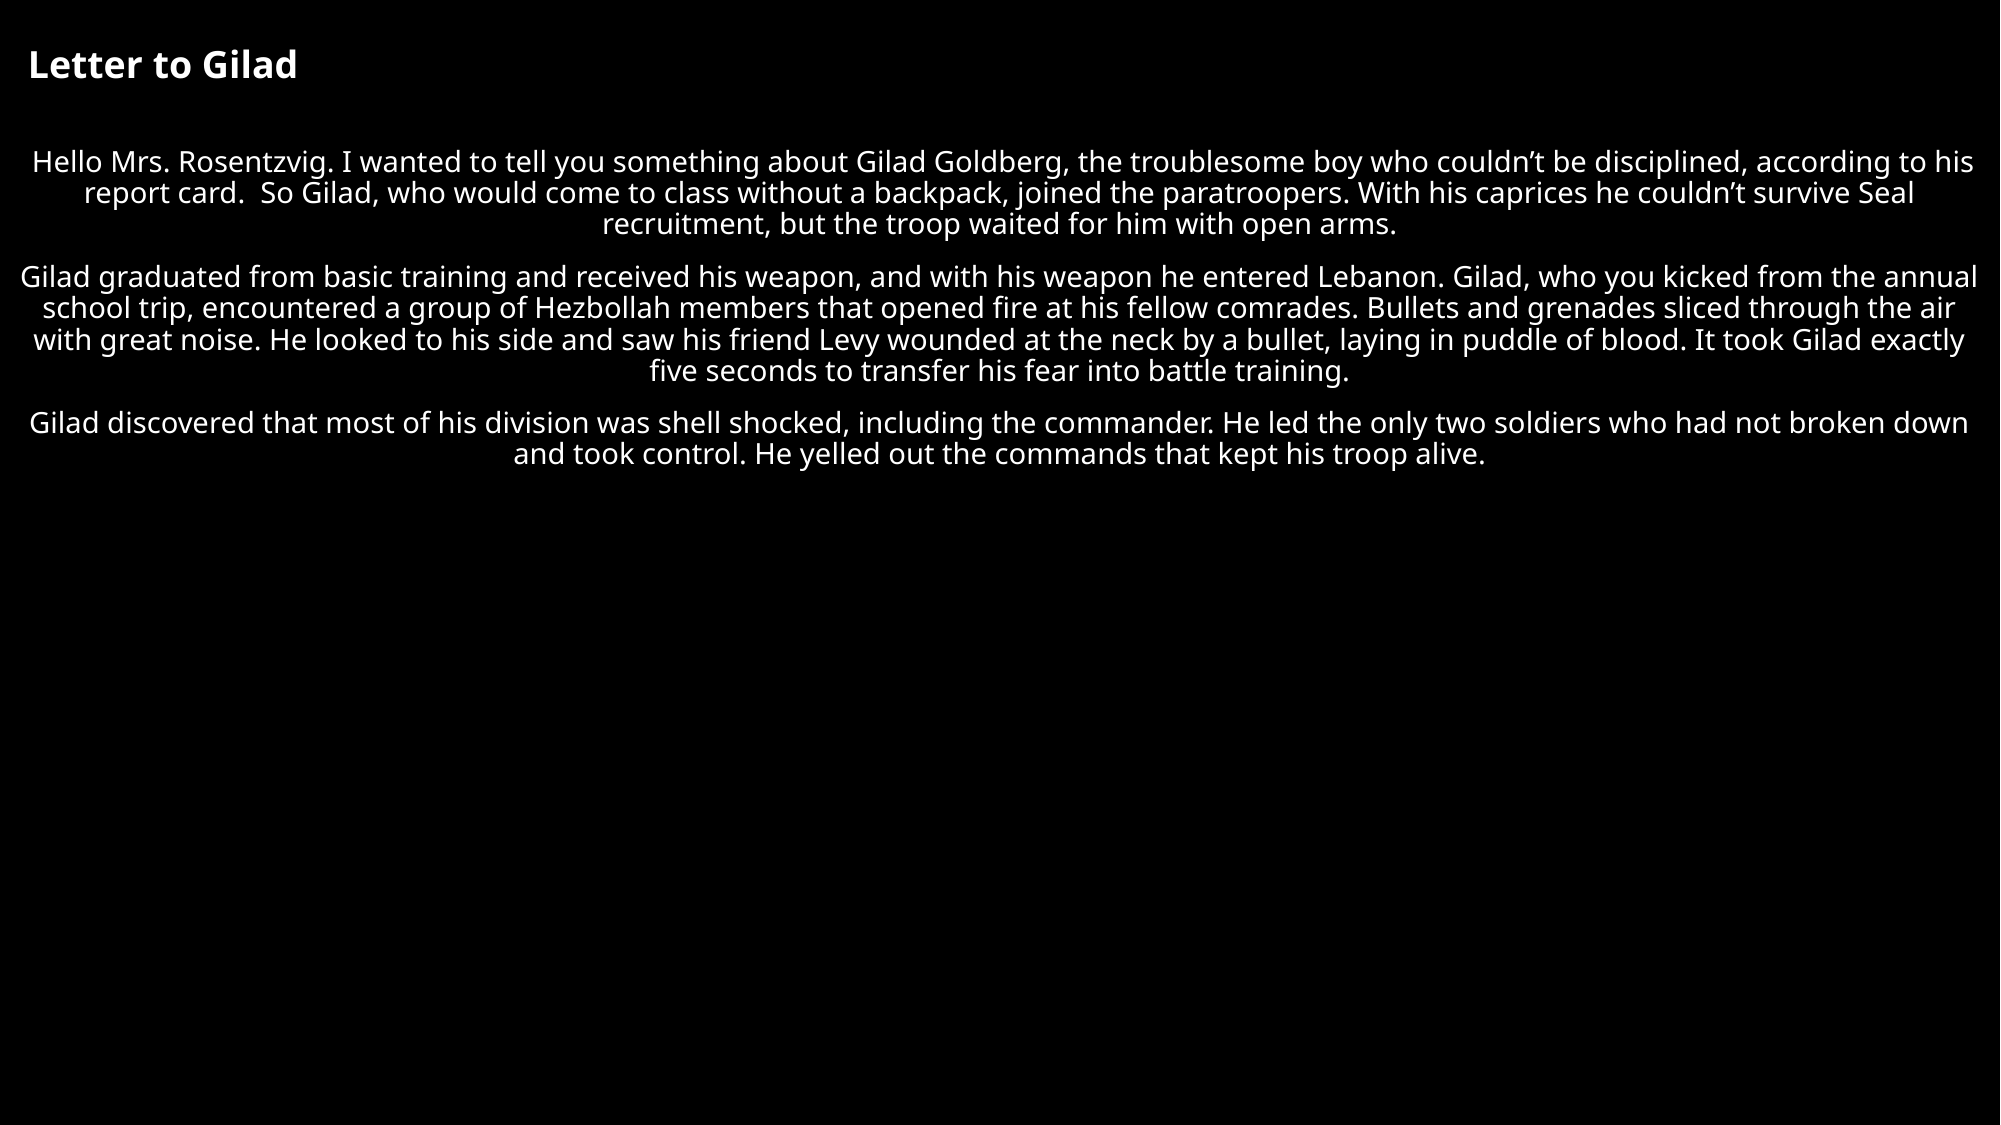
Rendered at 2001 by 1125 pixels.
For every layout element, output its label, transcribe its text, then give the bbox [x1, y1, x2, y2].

subtitle Hello Mrs. Rosentzvig. I wanted to tell you something about Gilad Goldberg, the troublesome boy who couldn’t be disciplined, according to his report card. So Gilad, who would come to class without a backpack, joined the paratroopers. With his caprices he couldn’t survive Seal recruitment, but the troop waited for him with open arms. Gilad graduated from basic training and received his weapon, and with his weapon he entered Lebanon. Gilad, who you kicked from the annual school trip, encountered a group of Hezbollah members that opened fire at his fellow comrades. Bullets and grenades sliced through the air with great noise. He looked to his side and saw his friend Levy wounded at the neck by a bullet, laying in puddle of blood. It took Gilad exactly five seconds to transfer his fear into battle training. Gilad discovered that most of his division was shell shocked, including the commander. He led the only two soldiers who had not broken down and took control. He yelled out the commands that kept his troop alive. [0, 139, 2000, 907]
text_box Letter to Gilad [13, 33, 314, 94]
